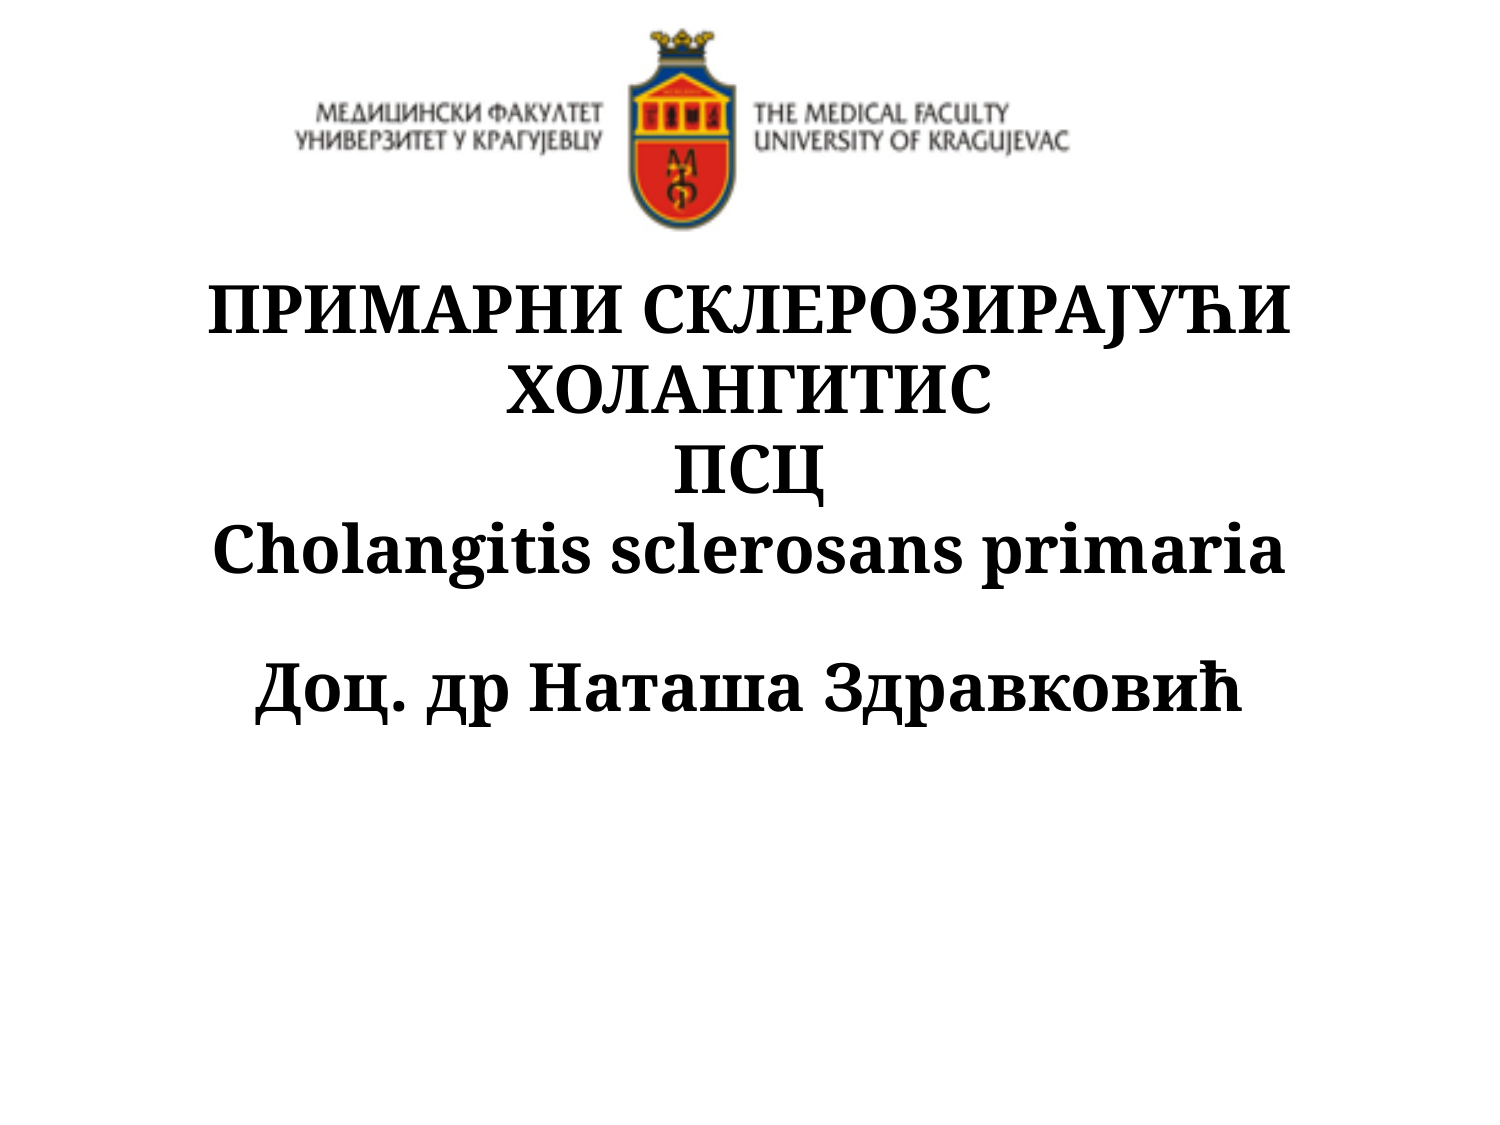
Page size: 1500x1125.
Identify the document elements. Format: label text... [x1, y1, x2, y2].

subtitle Доц. др Наташа Здравковић [225, 637, 1275, 925]
title ПРИМАРНИ СКЛЕРОЗИРАЈУЋИ ХОЛАНГИТИС ПСЦ Cholangitis sclerosans primaria [24, 262, 1475, 591]
picture [143, 24, 1284, 263]
